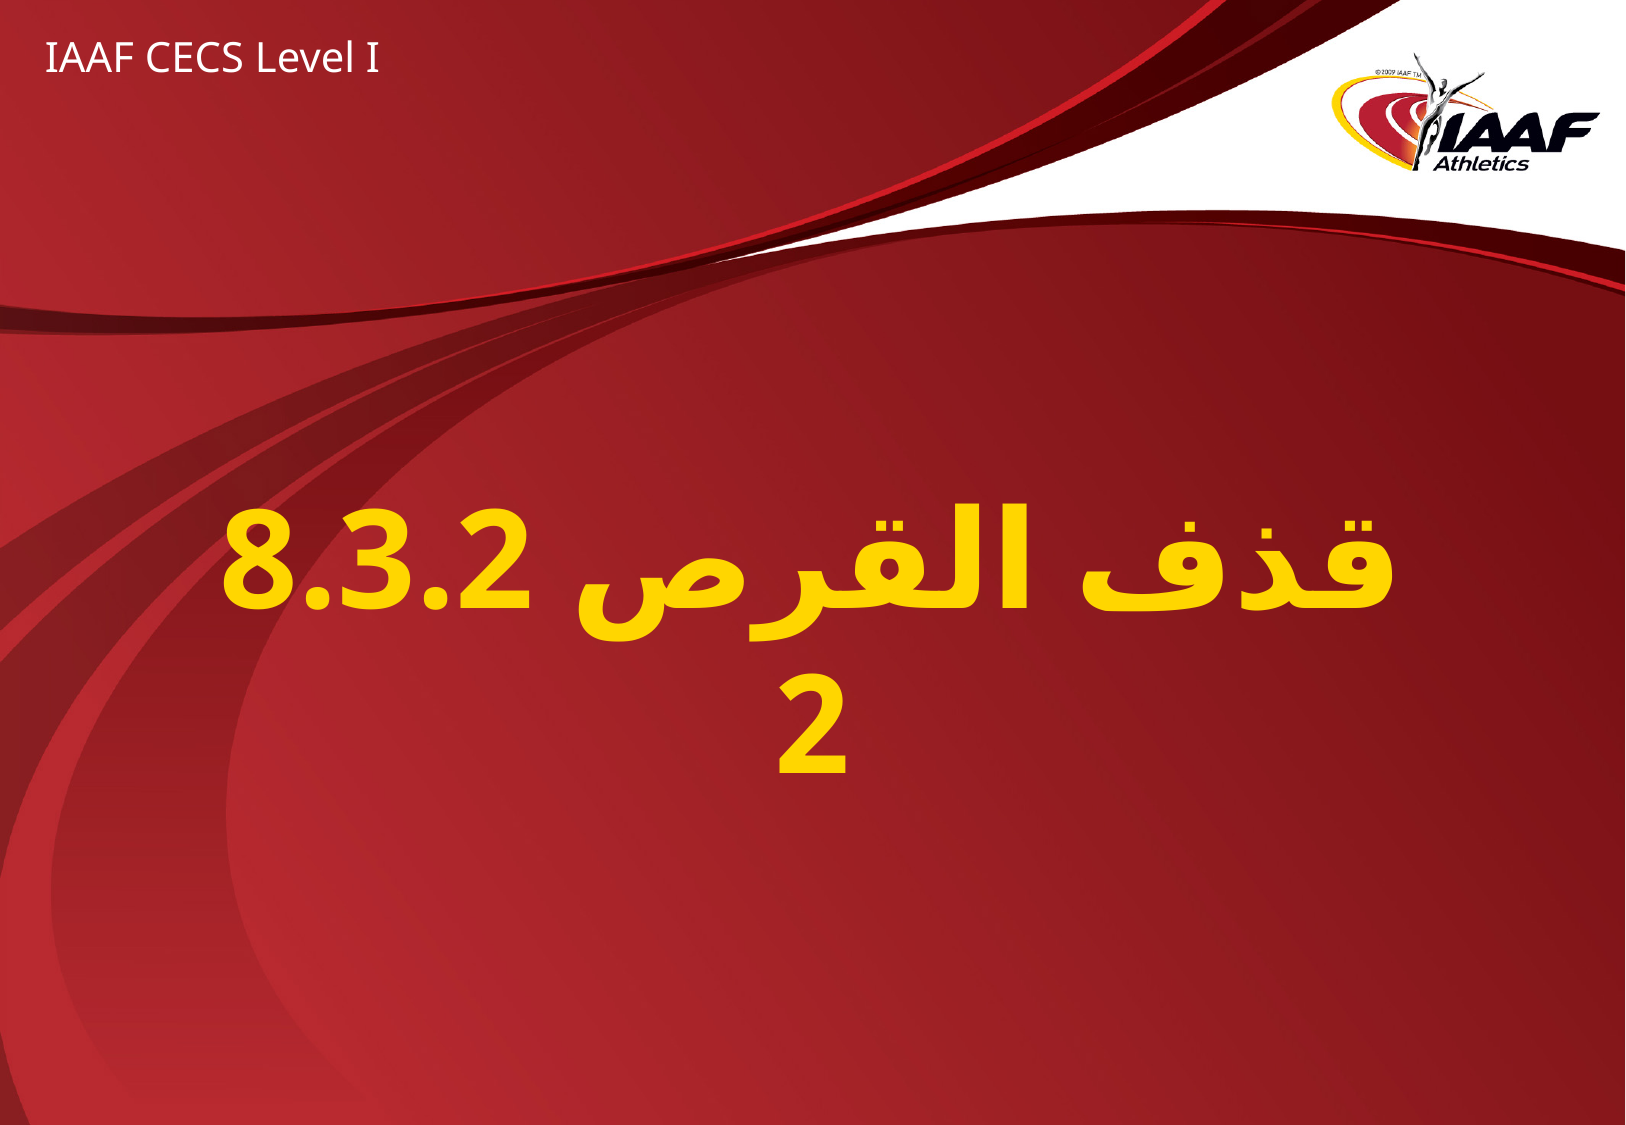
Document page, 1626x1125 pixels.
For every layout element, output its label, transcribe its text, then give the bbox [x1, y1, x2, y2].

subtitle IAAF CECS Level I [44, 30, 1095, 125]
title 8.3.2 قذف القرص 2 [174, 515, 1450, 757]
picture [0, 0, 1626, 1125]
